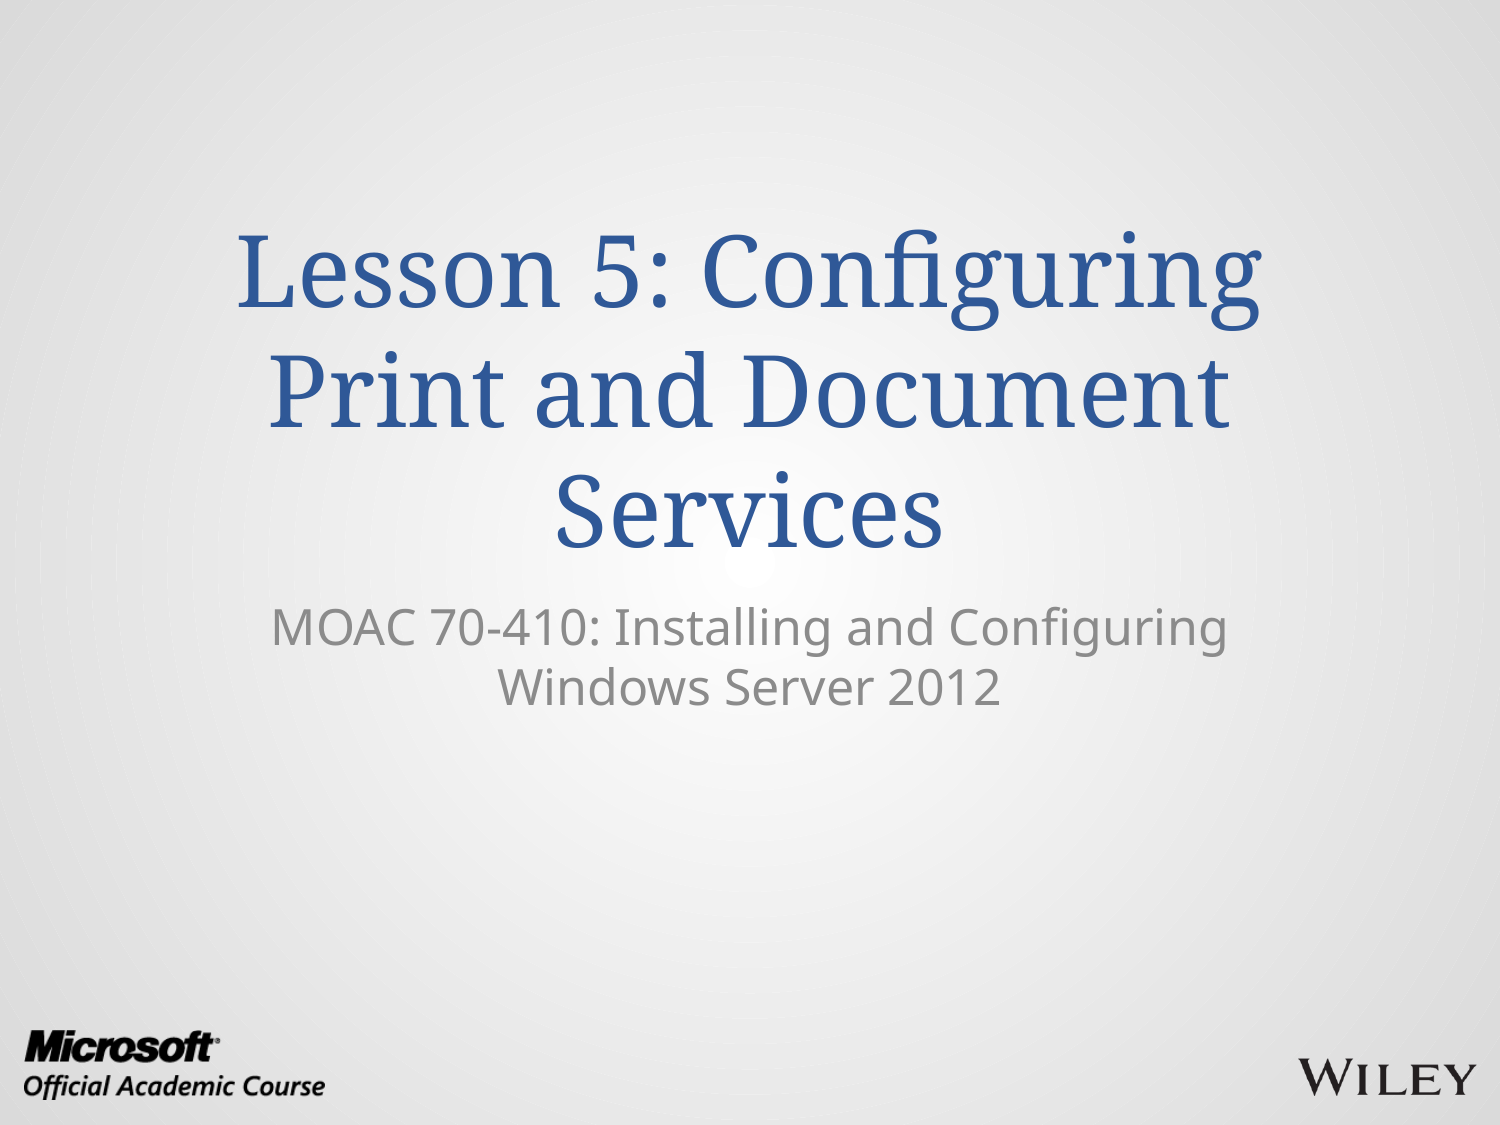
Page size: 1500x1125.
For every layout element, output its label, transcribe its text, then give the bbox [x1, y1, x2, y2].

picture [1268, 1029, 1500, 1125]
title Lesson 5: Configuring Print and Document Services [112, 200, 1388, 575]
subtitle MOAC 70-410: Installing and Configuring Windows Server 2012 [225, 587, 1275, 788]
picture [24, 1030, 326, 1101]
